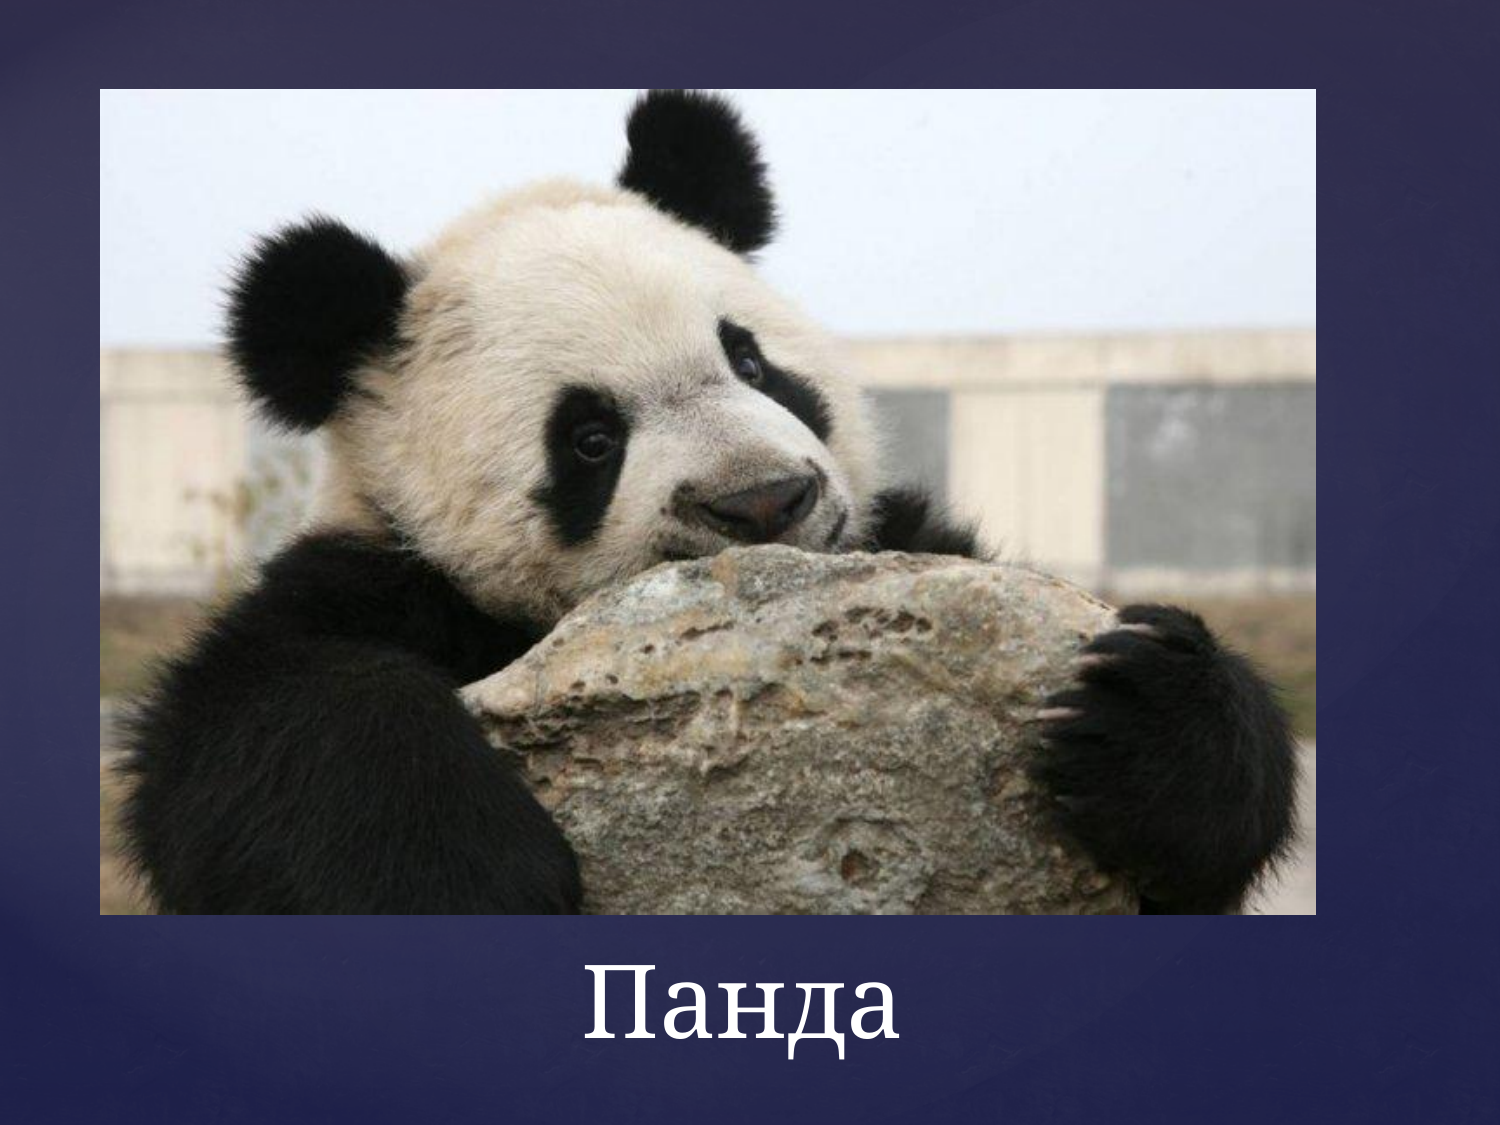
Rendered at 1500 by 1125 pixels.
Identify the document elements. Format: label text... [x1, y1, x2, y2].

title Панда [123, 916, 1362, 1067]
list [99, 89, 1316, 915]
